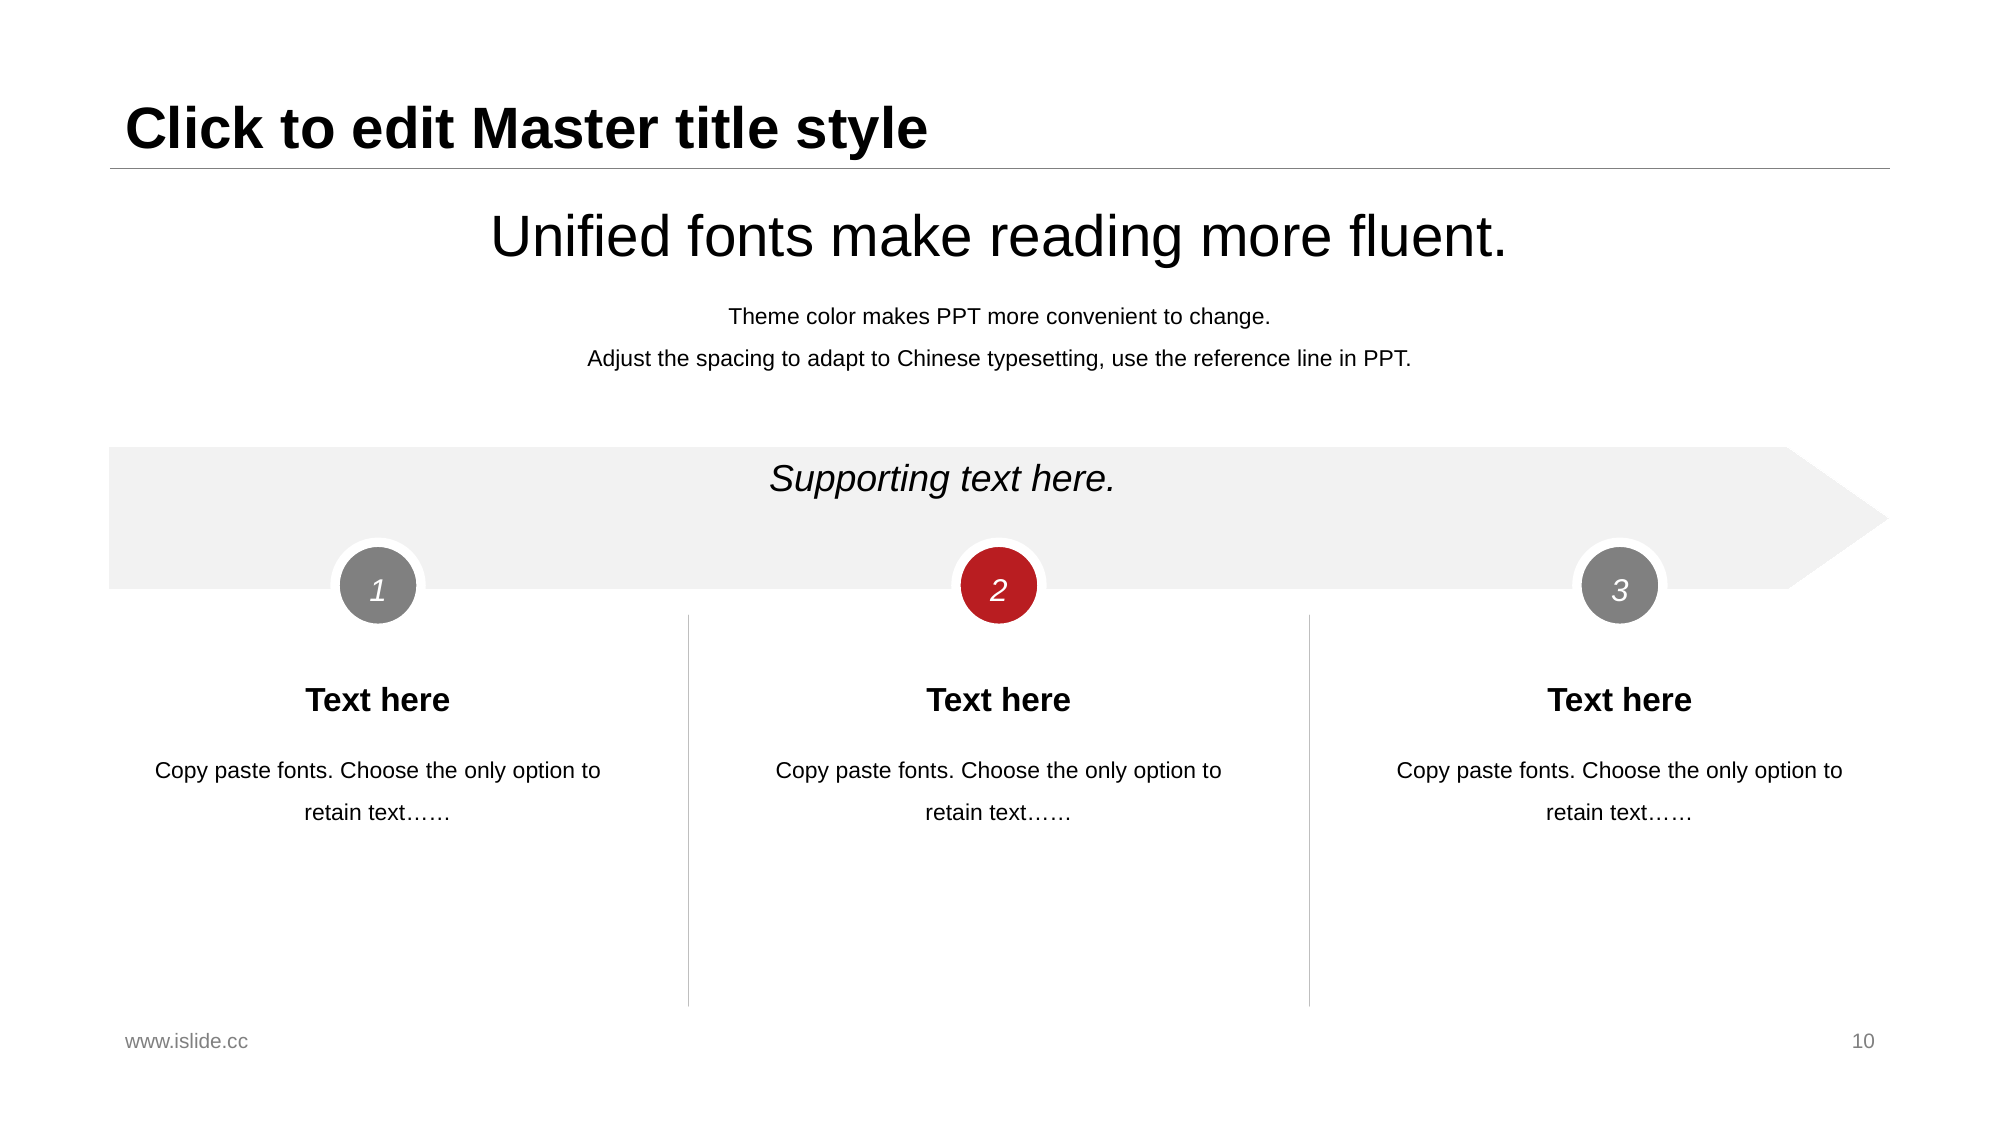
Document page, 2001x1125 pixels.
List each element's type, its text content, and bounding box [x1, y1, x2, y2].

title Click to edit Master title style [109, 0, 1890, 169]
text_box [108, 185, 1890, 1007]
slide_number 10 [1412, 1023, 1890, 1058]
footer www.islide.cc [109, 1023, 790, 1058]
